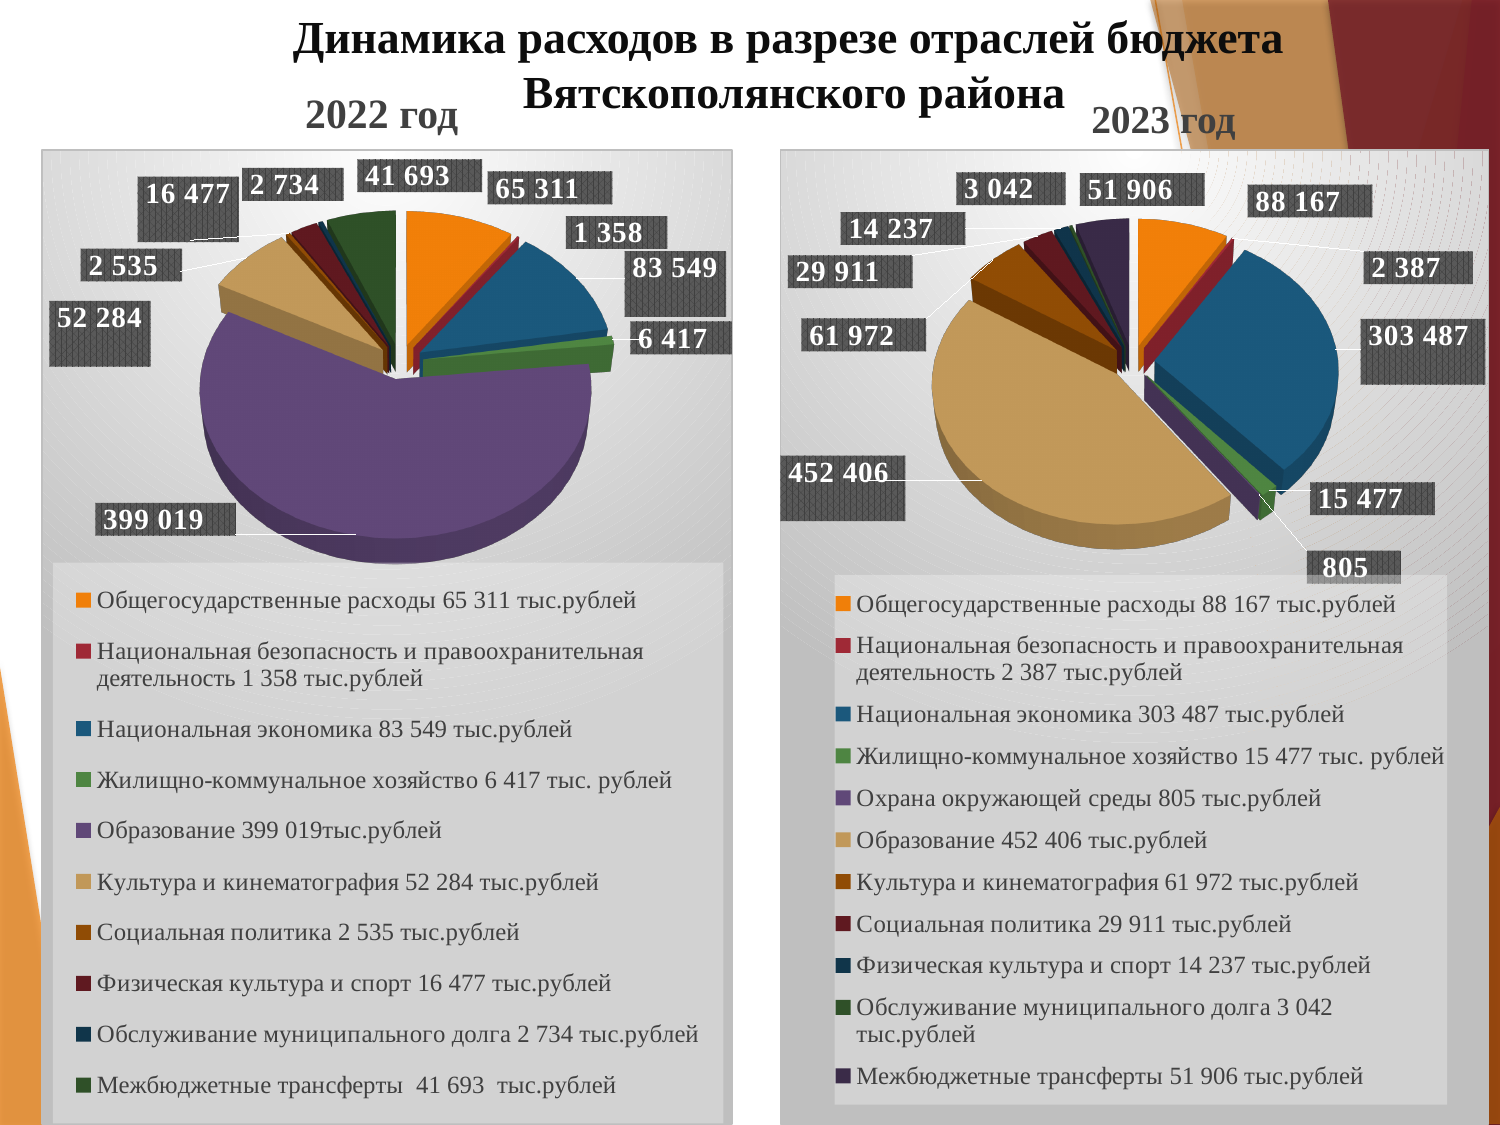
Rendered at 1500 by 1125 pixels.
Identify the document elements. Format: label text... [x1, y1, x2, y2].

list 2023 год [1021, 73, 1306, 147]
chart [779, 148, 1490, 1125]
title Динамика расходов в разрезе отраслей бюджета Вятскополянского района [76, 0, 1500, 95]
chart [40, 148, 733, 1125]
list 2022 год [69, 78, 705, 145]
